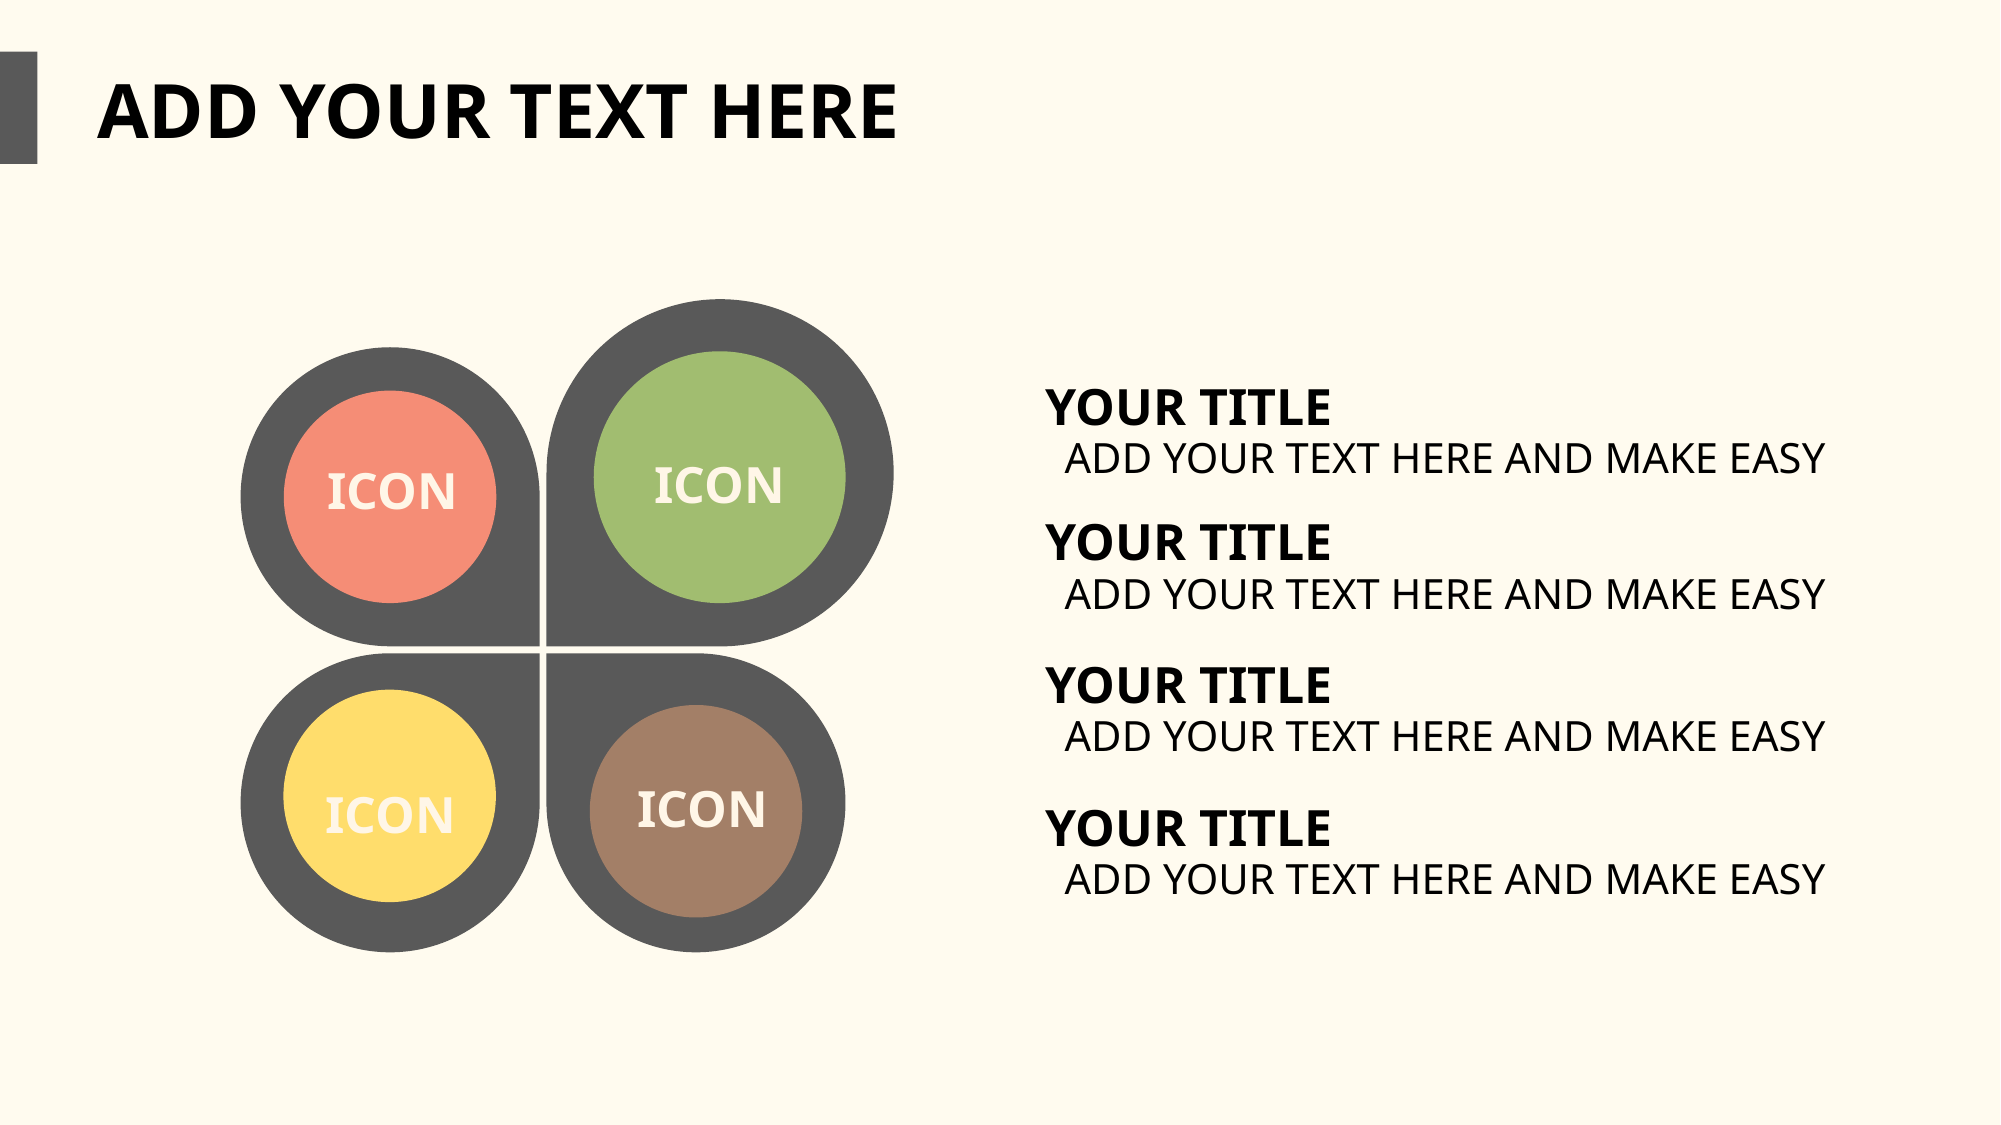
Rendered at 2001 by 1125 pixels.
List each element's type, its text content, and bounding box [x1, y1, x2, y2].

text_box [240, 299, 894, 953]
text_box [1024, 789, 1866, 912]
text_box ADD YOUR TEXT HERE [82, 55, 915, 161]
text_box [1024, 646, 1866, 769]
text_box [0, 51, 38, 165]
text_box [1024, 367, 1866, 490]
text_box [1024, 503, 1866, 626]
